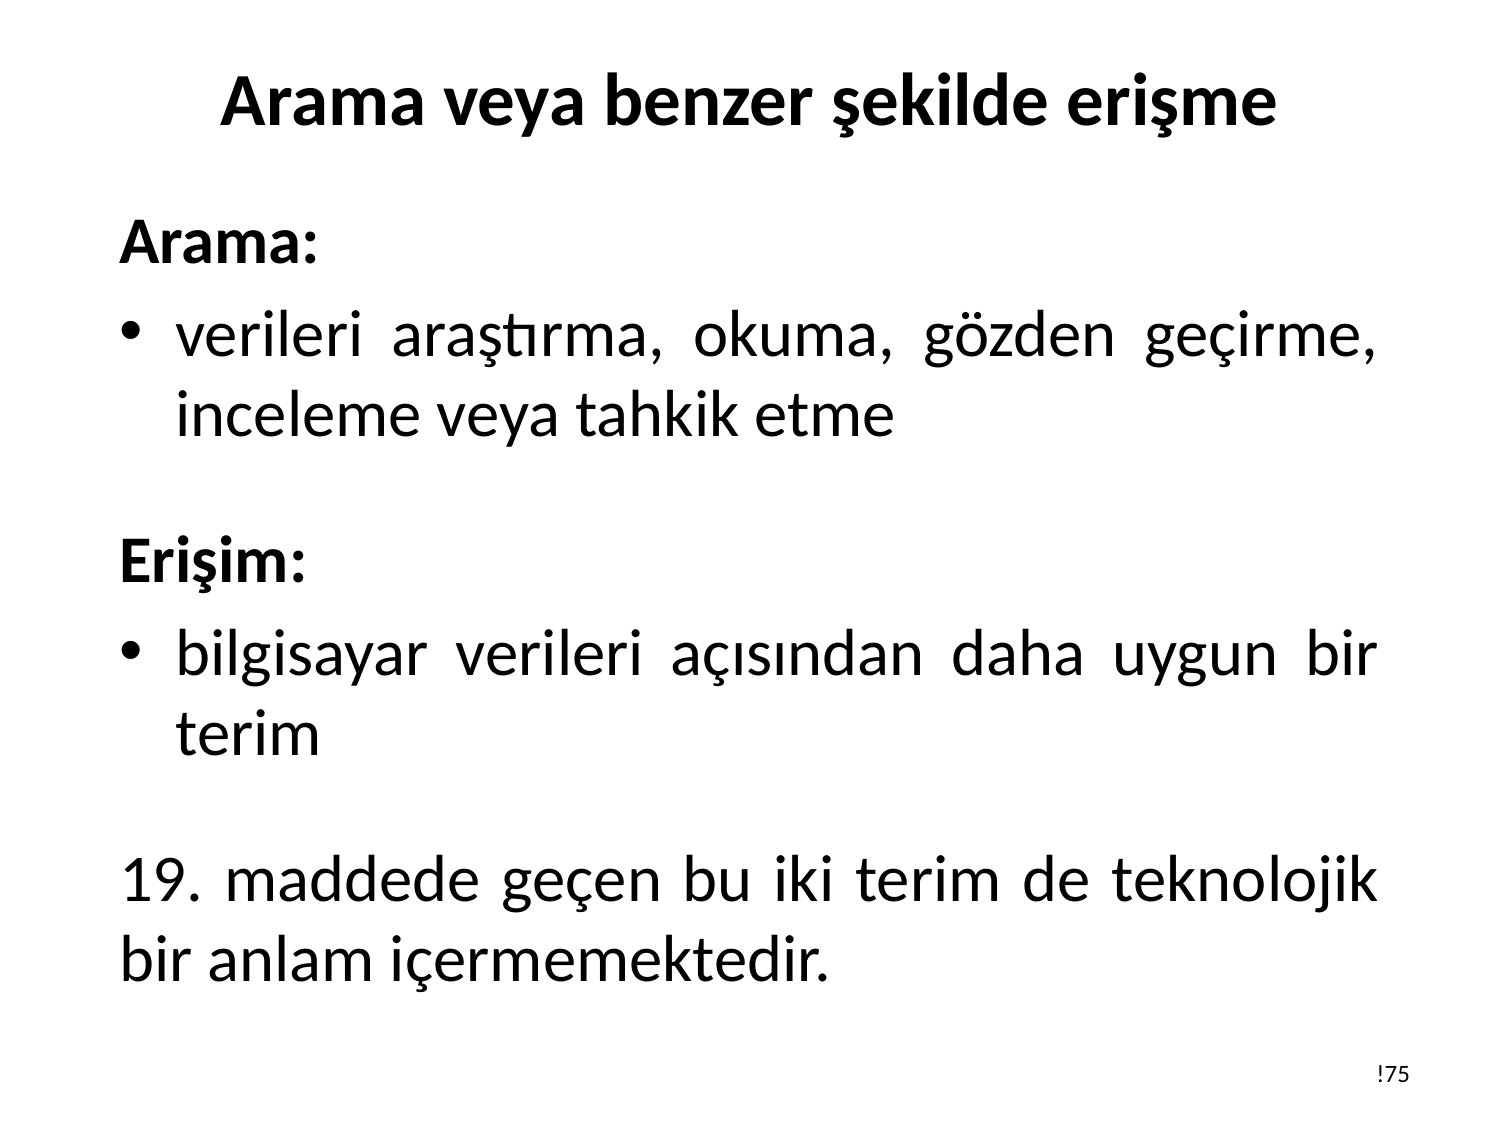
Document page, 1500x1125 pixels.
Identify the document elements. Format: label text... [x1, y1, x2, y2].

title Arama veya benzer şekilde erişme [74, 1, 1426, 190]
list Arama: verileri araştırma, okuma, gözden geçirme, inceleme veya tahkik etme Erişim: bilgisayar verileri açısından daha uygun bir terim 19. maddede geçen bu iki terim de teknolojik bir anlam içermemektedir. [103, 188, 1396, 910]
slide_number !75 [1074, 1042, 1425, 1103]
